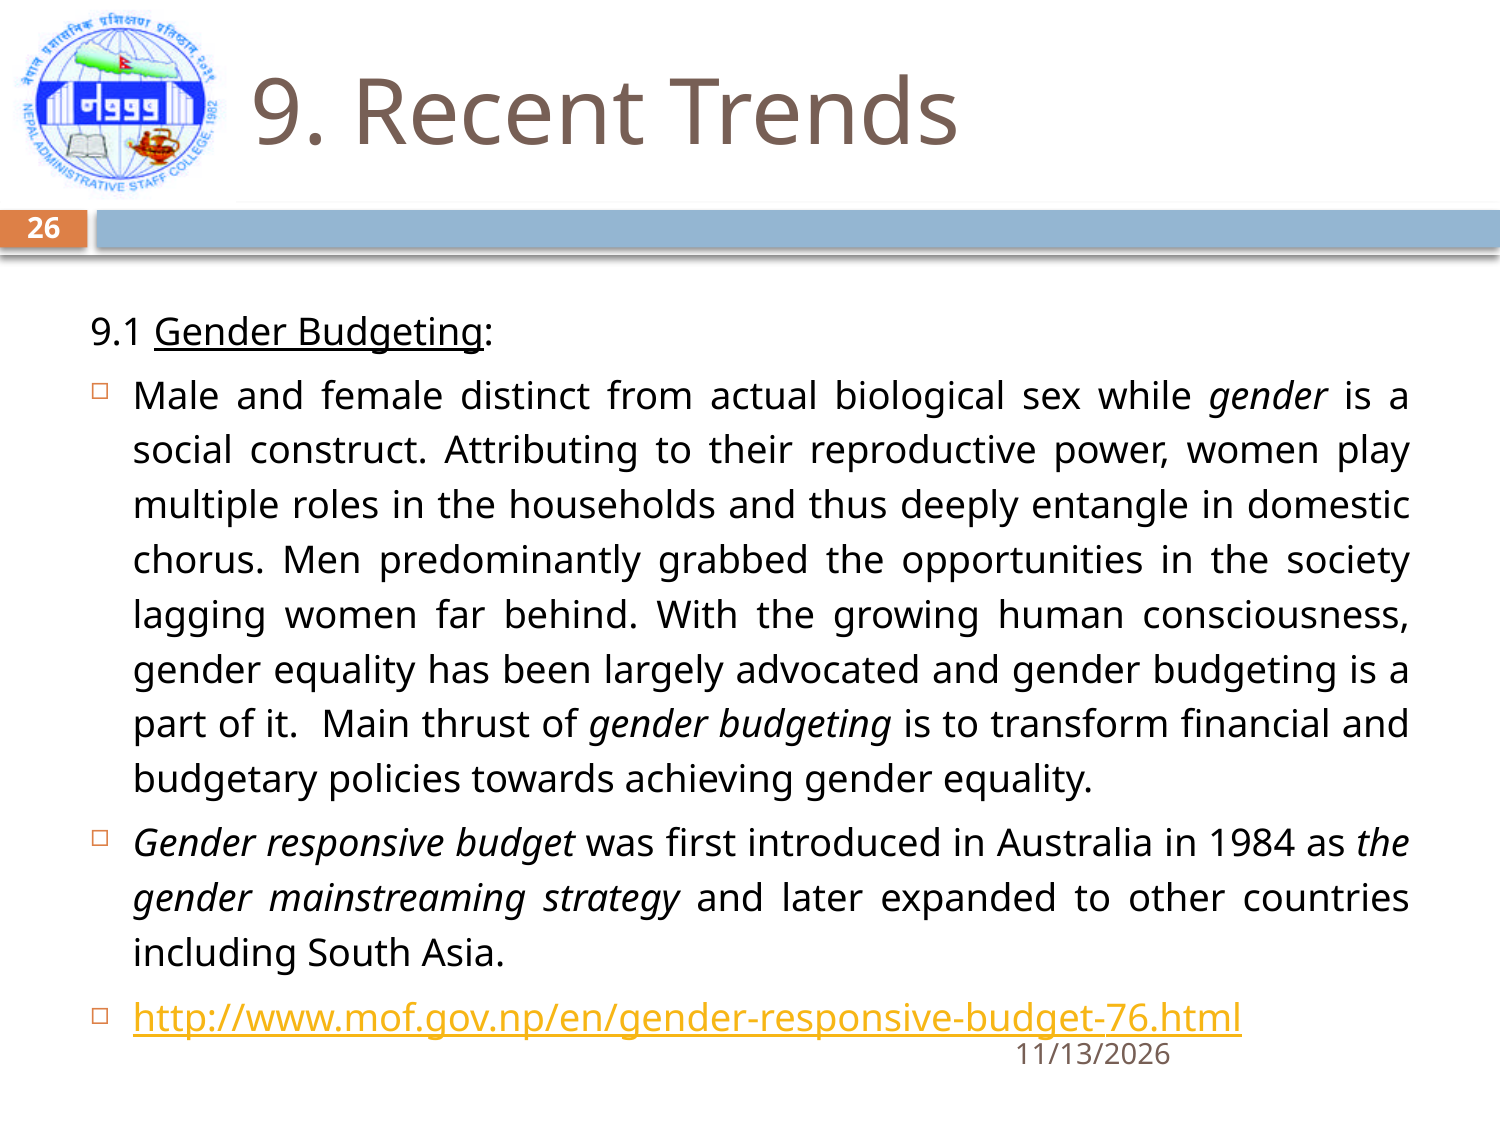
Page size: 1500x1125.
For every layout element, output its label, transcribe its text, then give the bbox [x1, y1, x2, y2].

slide_number 26 [0, 208, 88, 249]
list 9.1 Gender Budgeting: Male and female distinct from actual biological sex while gender is a social construct. Attributing to their reproductive power, women play multiple roles in the households and thus deeply entangle in domestic chorus. Men predominantly grabbed the opportunities in the society lagging women far behind. With the growing human consciousness, gender equality has been largely advocated and gender budgeting is a part of it. Main thrust of gender budgeting is to transform financial and budgetary policies towards achieving gender equality. Gender responsive budget was first introduced in Australia in 1984 as the gender mainstreaming strategy and later expanded to other countries including South Asia. http://www.mof.gov.np/en/gender-responsive-budget-76.html [75, 290, 1425, 1067]
picture [1, 0, 236, 208]
title 9. Recent Trends [235, 6, 1425, 209]
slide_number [999, 1025, 1438, 1085]
